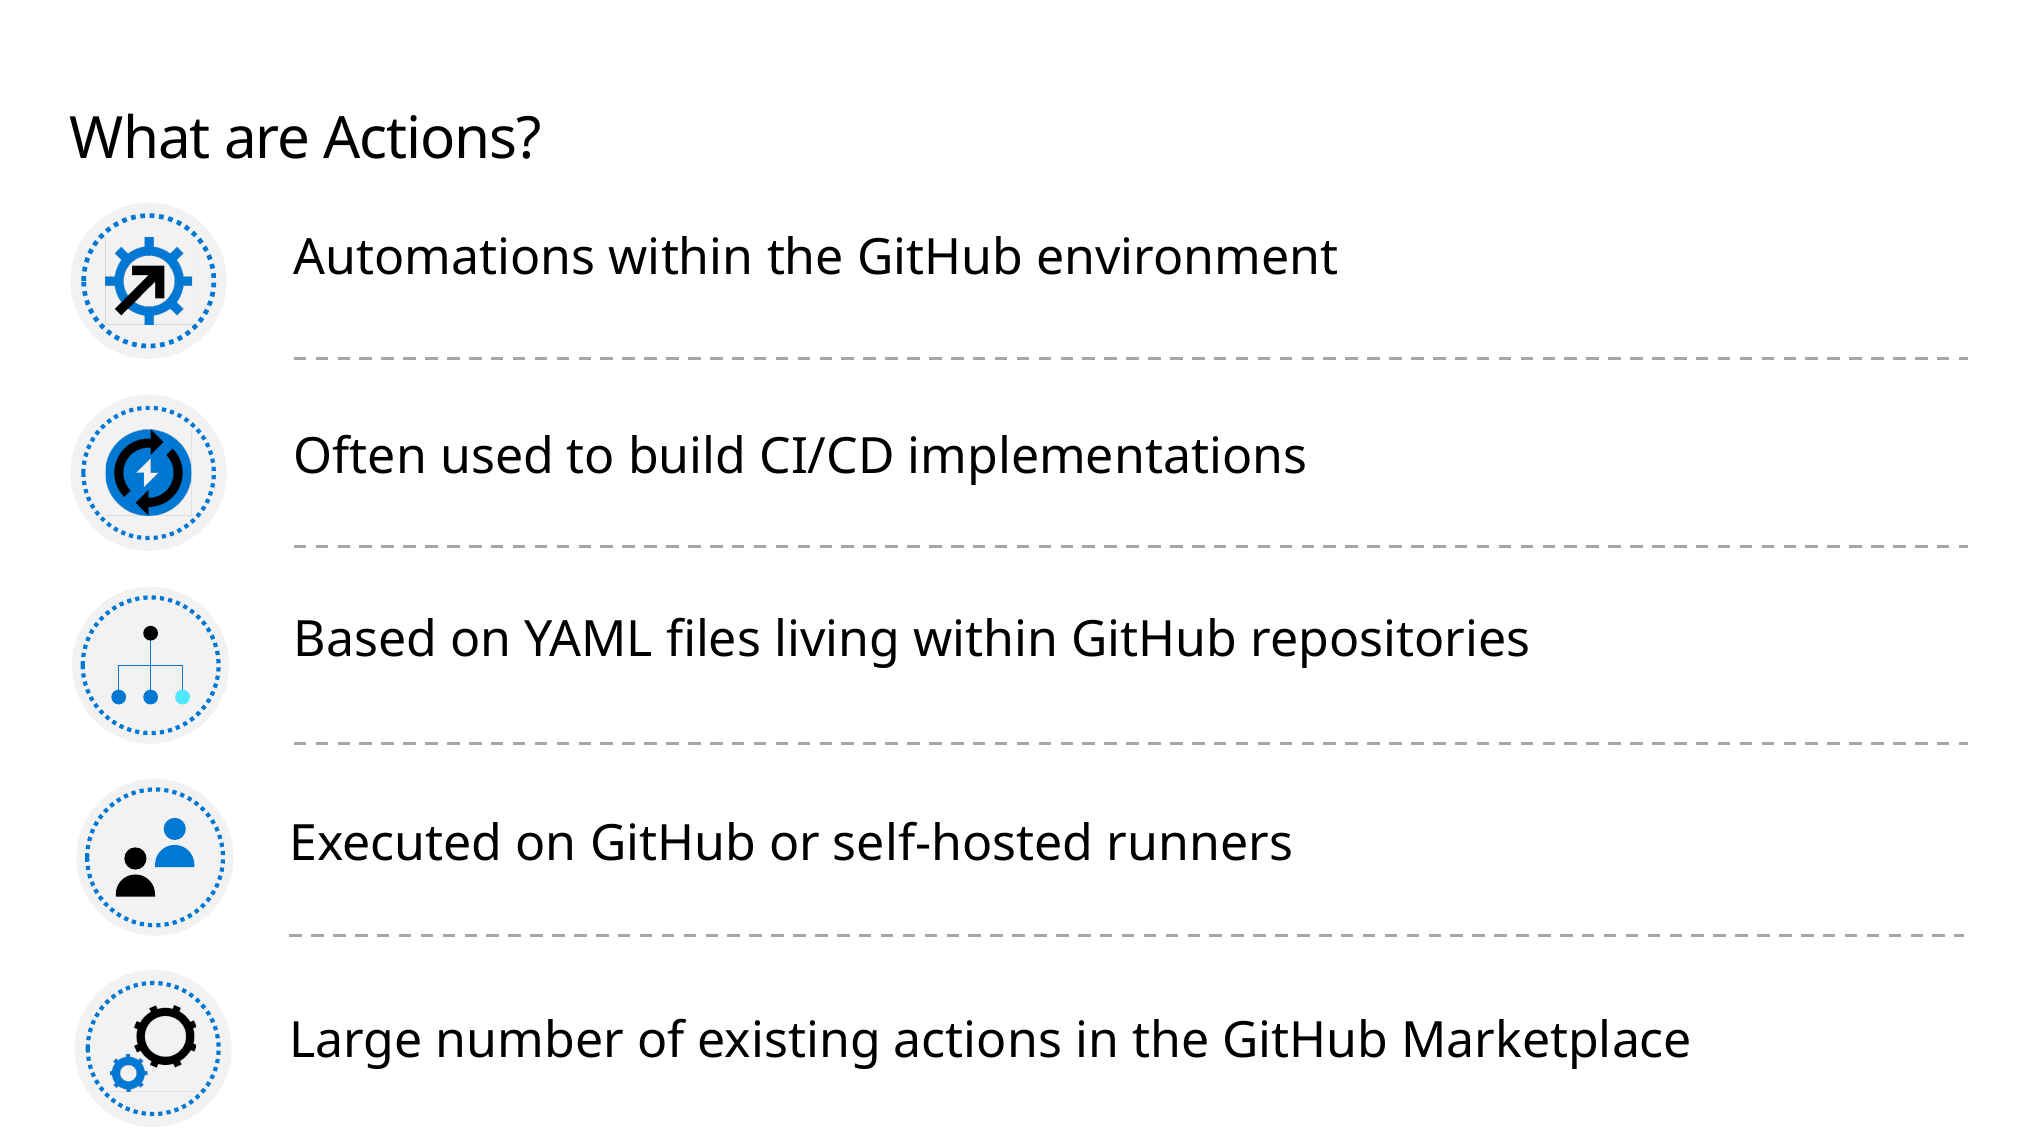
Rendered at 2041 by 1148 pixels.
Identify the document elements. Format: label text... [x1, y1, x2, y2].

text_box Large number of existing actions in the GitHub Marketplace [289, 1007, 1964, 1068]
picture [71, 586, 230, 744]
title What are Actions? [70, 103, 1969, 172]
text_box Executed on GitHub or self-hosted runners [289, 810, 1964, 871]
text_box Automations within the GitHub environment [293, 224, 1969, 285]
text_box Often used to build CI/CD implementations [293, 423, 1969, 484]
picture [74, 969, 232, 1128]
picture [70, 202, 227, 360]
text_box Based on YAML files living within GitHub repositories [293, 606, 1969, 667]
picture [75, 778, 234, 936]
picture [70, 394, 227, 552]
